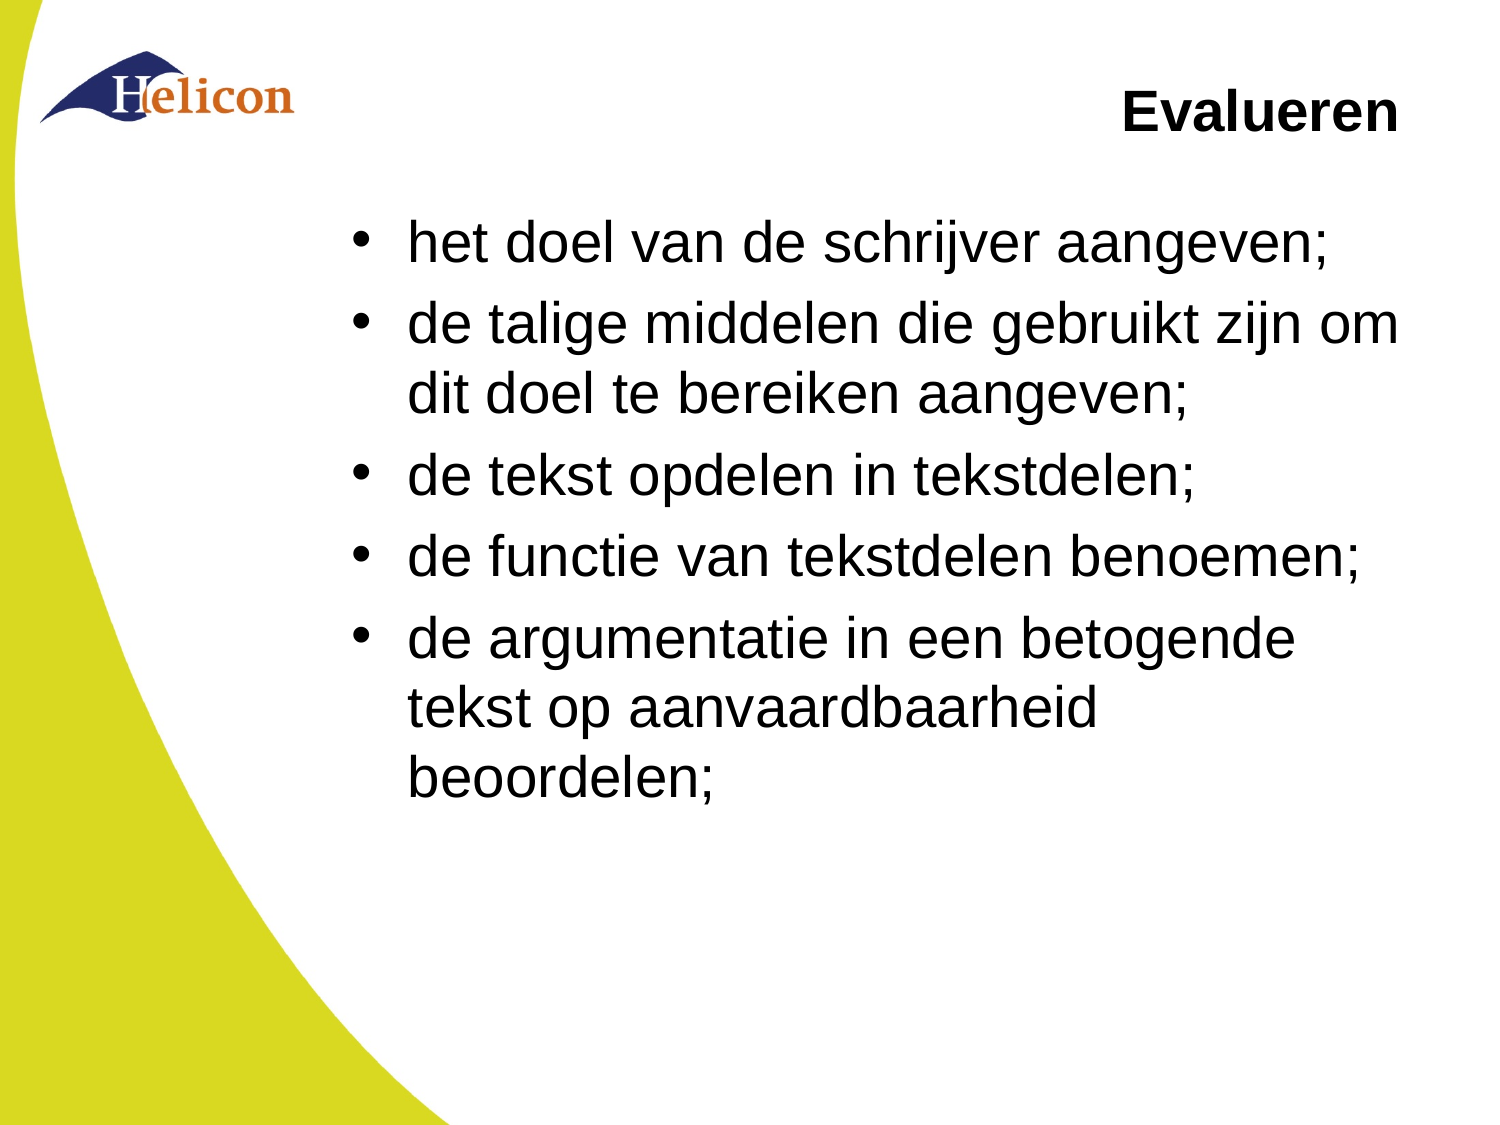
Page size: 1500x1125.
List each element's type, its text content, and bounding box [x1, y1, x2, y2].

title Evalueren [324, 54, 1415, 161]
picture [0, 0, 1500, 1125]
list het doel van de schrijver aangeven; de talige middelen die gebruikt zijn om dit doel te bereiken aangeven; de tekst opdelen in tekstdelen; de functie van tekstdelen benoemen; de argumentatie in een betogende tekst op aanvaardbaarheid beoordelen; [336, 196, 1425, 1005]
